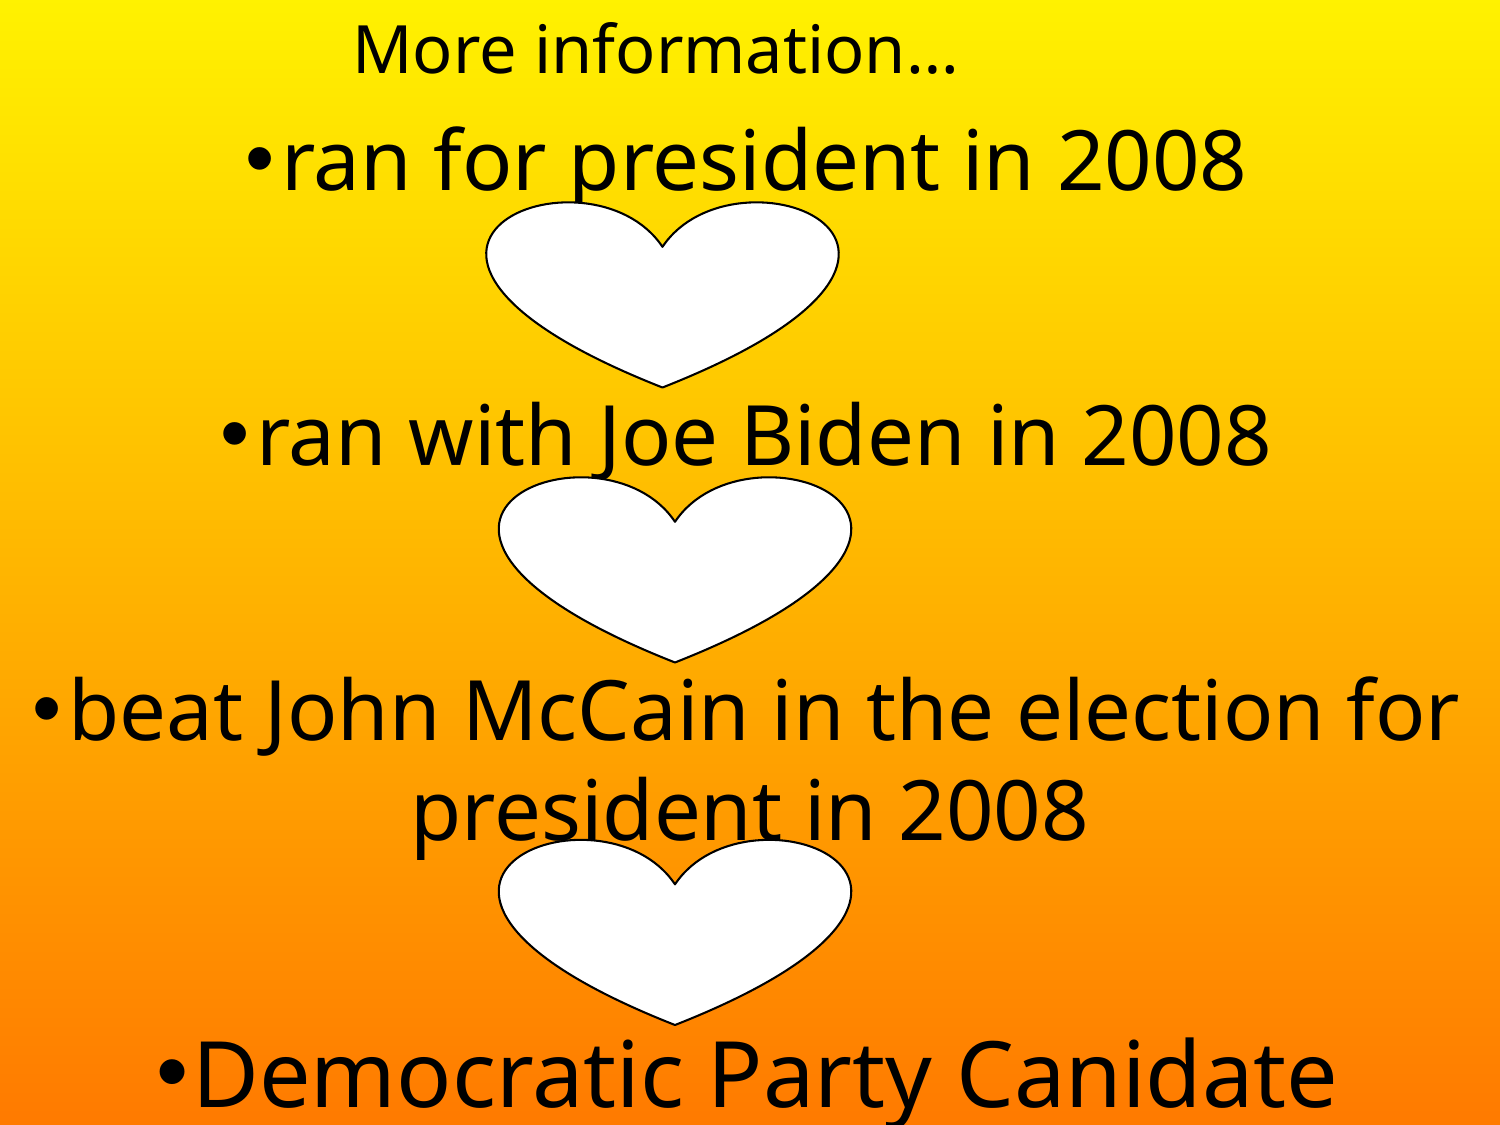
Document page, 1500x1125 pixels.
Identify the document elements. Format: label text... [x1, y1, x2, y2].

text_box ran for president in 2008 [0, 99, 1500, 215]
text_box More information… [337, 0, 1125, 95]
text_box Democratic Party Canidate [0, 1008, 1500, 1125]
text_box ran with Joe Biden in 2008 [0, 375, 1500, 490]
text_box beat John McCain in the election for president in 2008 [0, 649, 1500, 865]
text_box [484, 200, 841, 390]
text_box [496, 475, 854, 665]
text_box [496, 837, 854, 1027]
